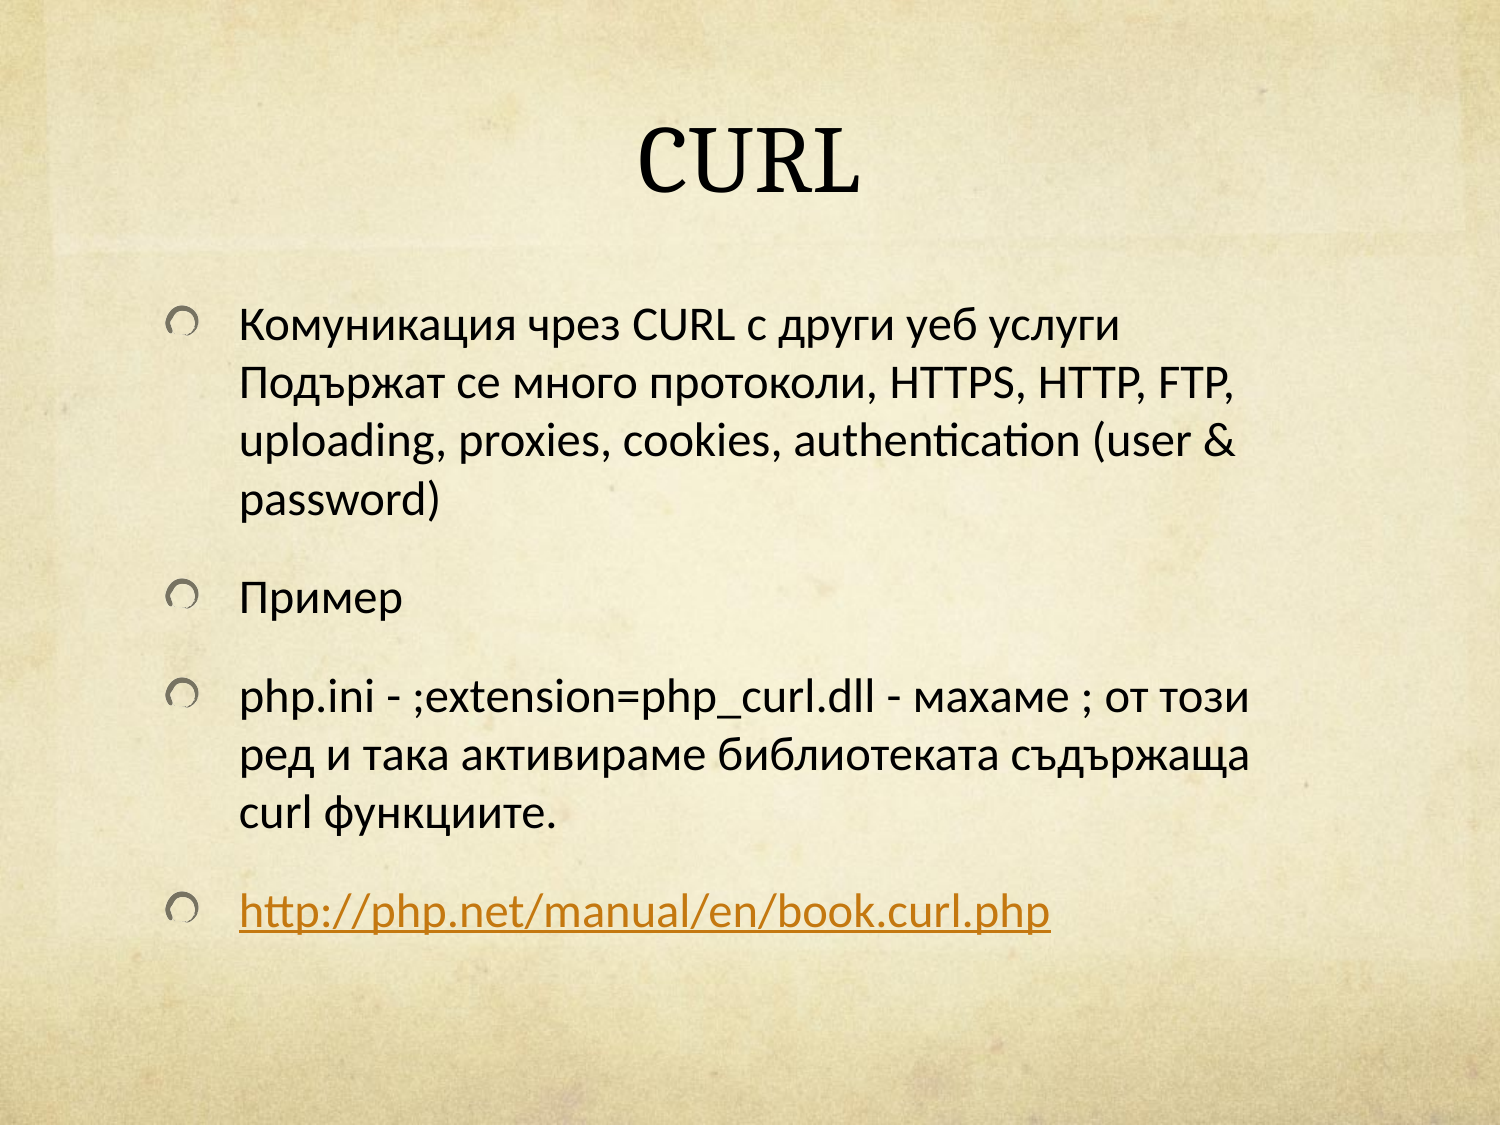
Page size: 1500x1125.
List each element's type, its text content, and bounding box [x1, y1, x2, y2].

picture [0, 0, 1500, 1125]
title CURL [150, 82, 1350, 225]
list Комуникация чрез CURL с други уеб услуги Подържат се много протоколи, HTTPS, HTTP, FTP, uploading, proxies, cookies, authentication (user & password) Пример php.ini - ;extension=php_curl.dll - махаме ; от този ред и така активираме библиотеката съдържаща curl функциите. http://php.net/manual/en/book.curl.php [150, 284, 1350, 950]
